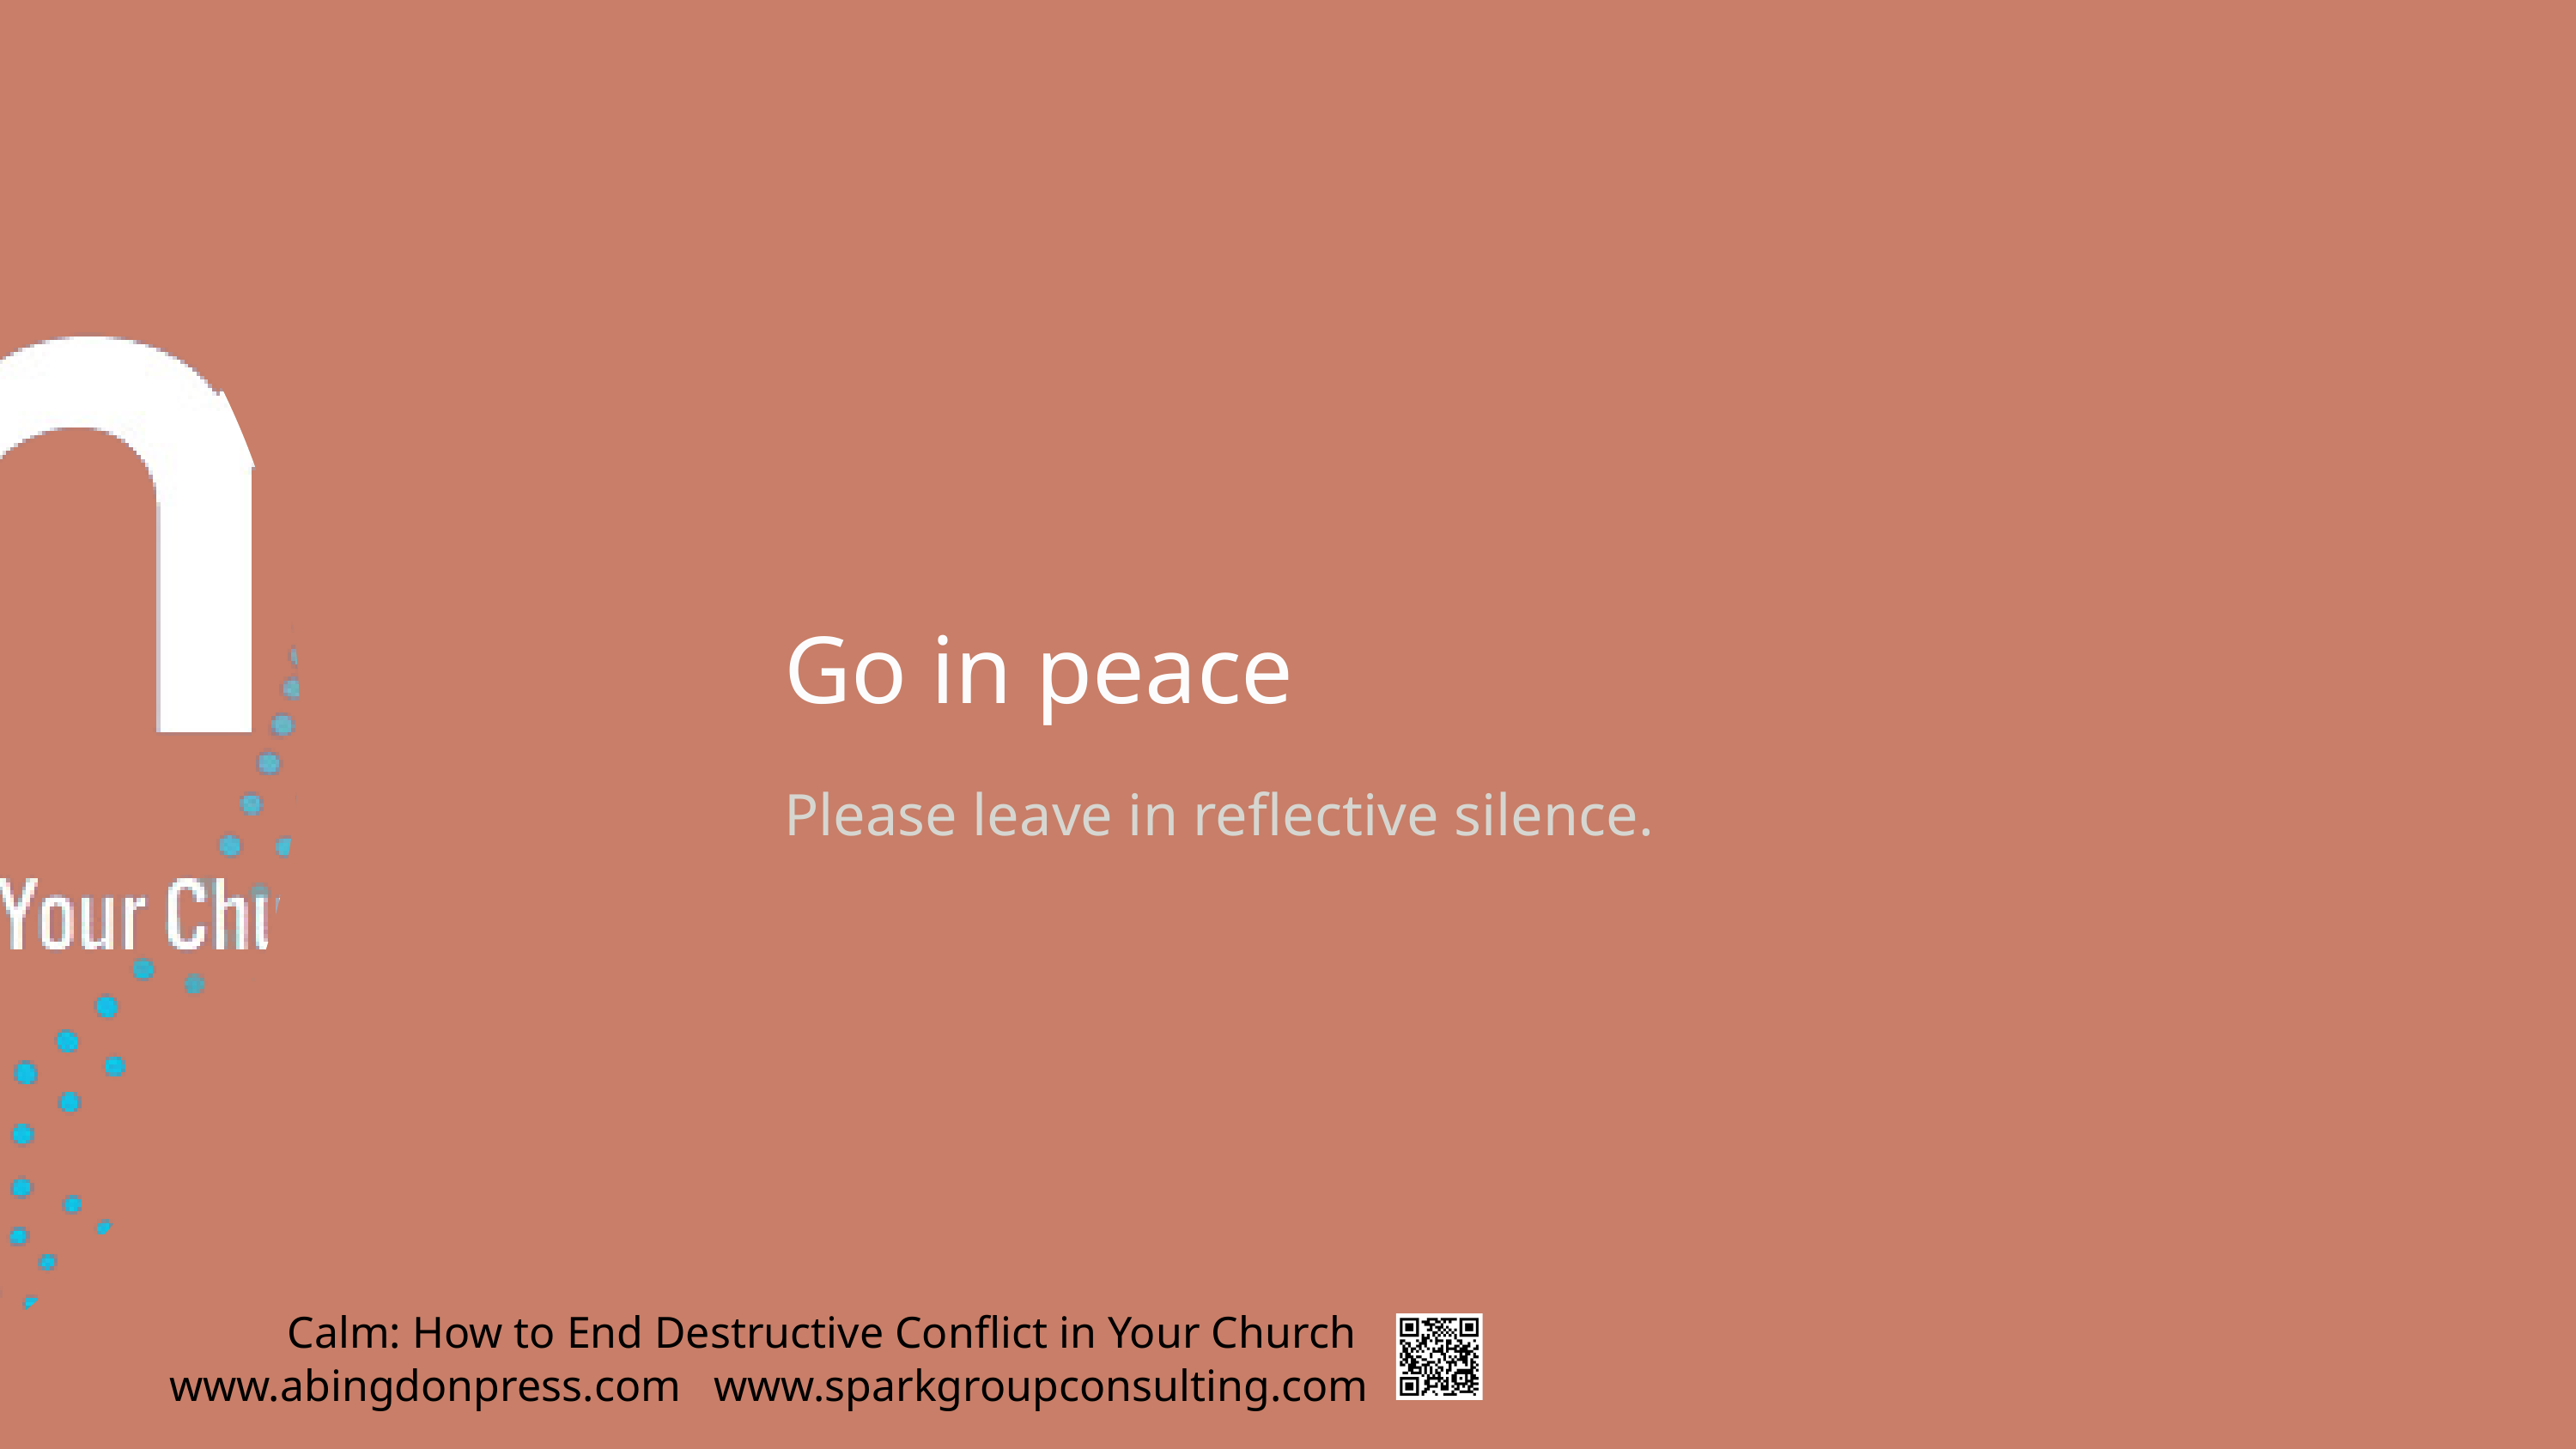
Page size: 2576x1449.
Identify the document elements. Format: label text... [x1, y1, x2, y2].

text_box Go in peace [784, 592, 1792, 723]
text_box Please leave in reflective silence. [784, 767, 1792, 847]
text_box Calm: How to End Destructive Conflict in Your Church [305, 1296, 1475, 1357]
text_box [0, 0, 301, 1449]
text_box [1418, 1313, 1483, 1400]
text_box www.sparkgroupconsulting.com [714, 1357, 1418, 1410]
text_box www.abingdonpress.com [305, 1357, 714, 1410]
